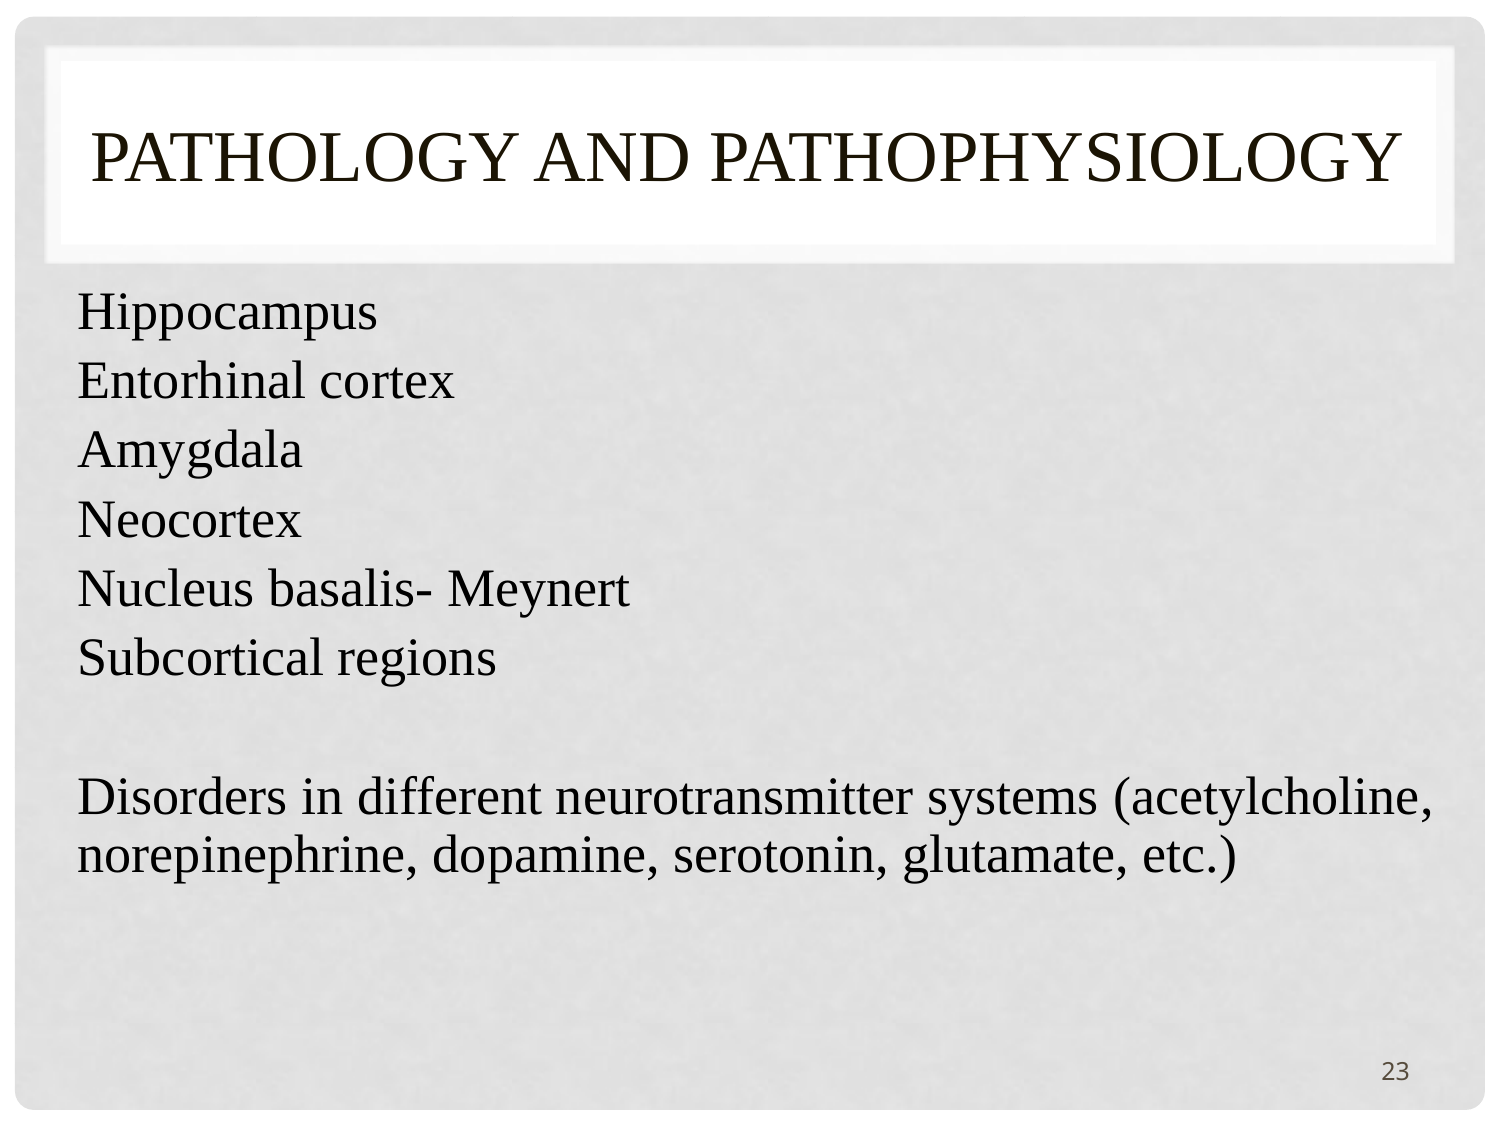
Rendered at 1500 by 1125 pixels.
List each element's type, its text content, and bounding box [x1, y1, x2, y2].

text_box Hippocampus Entorhinal cortex Amygdala Neocortex Nucleus basalis- Meynert Subcortical regions Disorders in different neurotransmitter systems (acetylcholine, norepinephrine, dopamine, serotonin, glutamate, etc.) [62, 275, 1450, 1043]
title pathology and pathophysiology [69, 66, 1425, 238]
slide_number 23 [1074, 1042, 1425, 1103]
